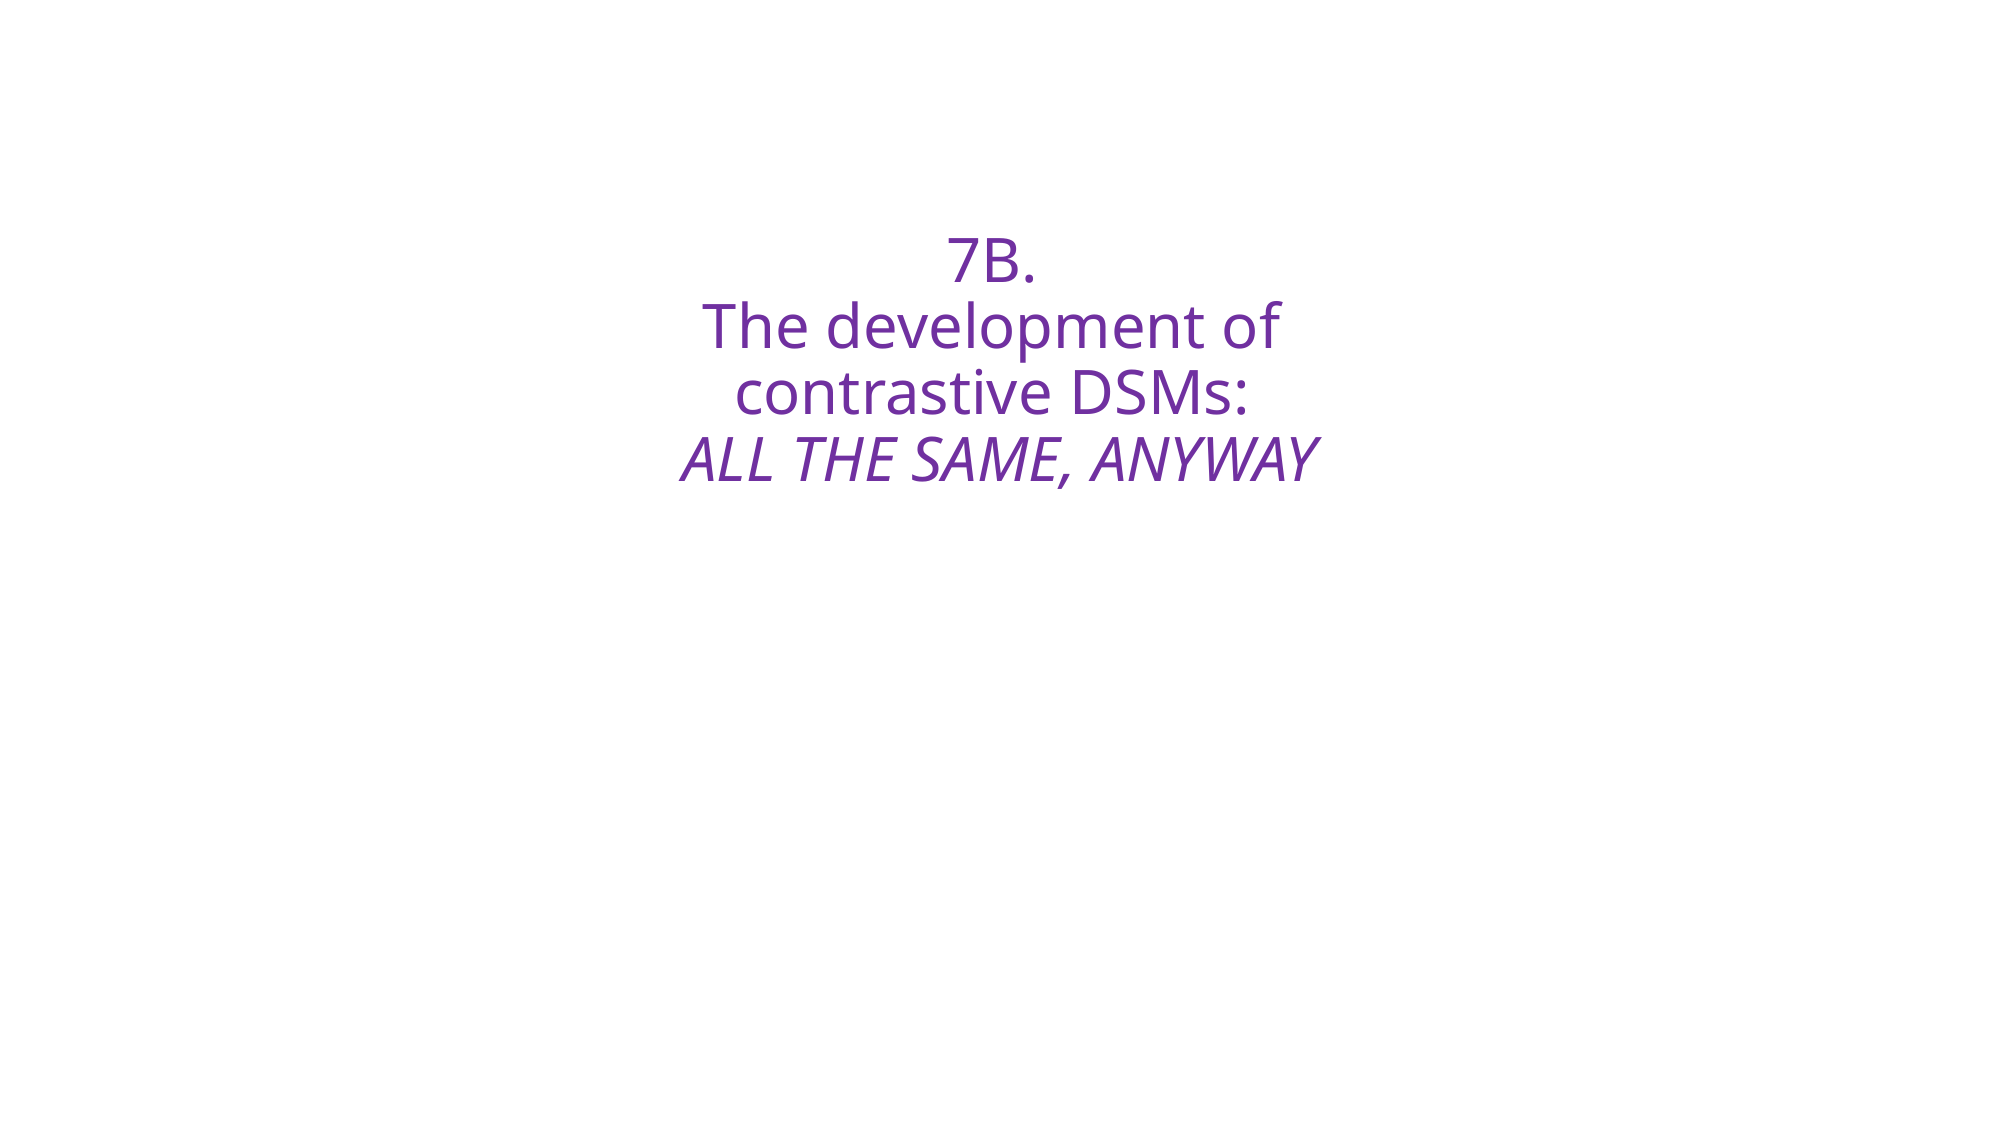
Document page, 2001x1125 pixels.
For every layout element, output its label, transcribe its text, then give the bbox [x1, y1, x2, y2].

title 7B. The development of contrastive DSMs: ALL THE SAME, ANYWAY [249, 63, 1750, 576]
